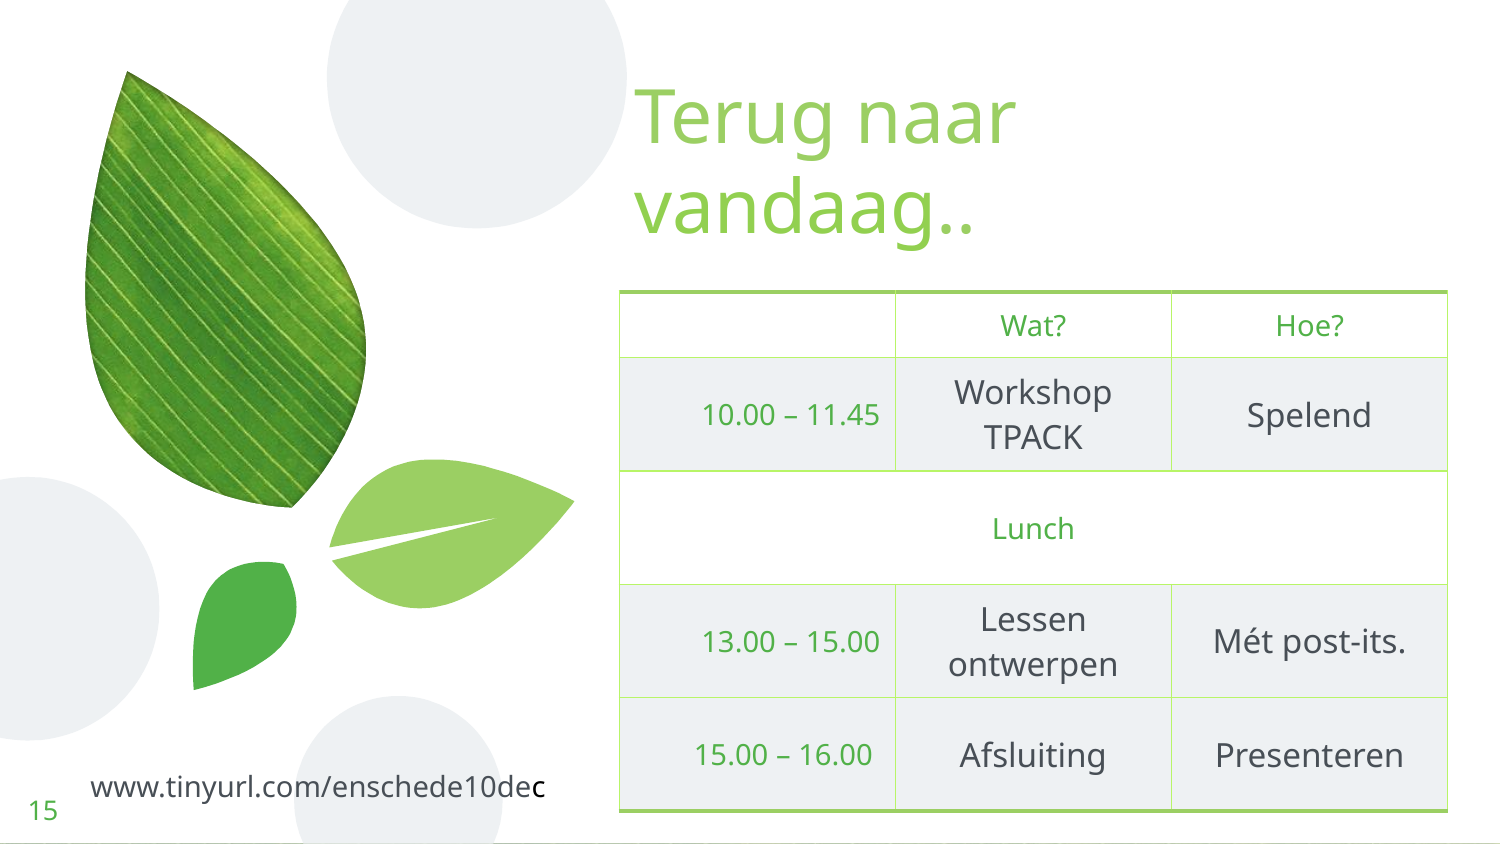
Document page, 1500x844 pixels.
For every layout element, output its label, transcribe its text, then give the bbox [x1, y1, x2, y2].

table_cell Mét post-its. [1172, 585, 1447, 697]
table_header [620, 294, 895, 357]
table_cell 10.00 – 11.45 [620, 358, 895, 470]
table_header Wat? [896, 294, 1171, 357]
table_header Hoe? [1172, 294, 1447, 357]
table_cell 15.00 – 16.00 [620, 698, 895, 809]
table_cell Afsluiting [896, 698, 1171, 809]
slide_number 15 [12, 779, 103, 844]
table_cell Presenteren [1172, 698, 1447, 809]
table_cell Lunch [620, 472, 1447, 584]
table_cell Workshop TPACK [896, 358, 1171, 470]
title Terug naar vandaag.. [619, 150, 1336, 264]
table_cell 13.00 – 15.00 [620, 585, 895, 697]
table_cell Lessen ontwerpen [896, 585, 1171, 697]
picture [86, 72, 366, 507]
table_cell Spelend [1172, 358, 1447, 470]
text_box www.tinyurl.com/enschede10dec [75, 760, 561, 811]
